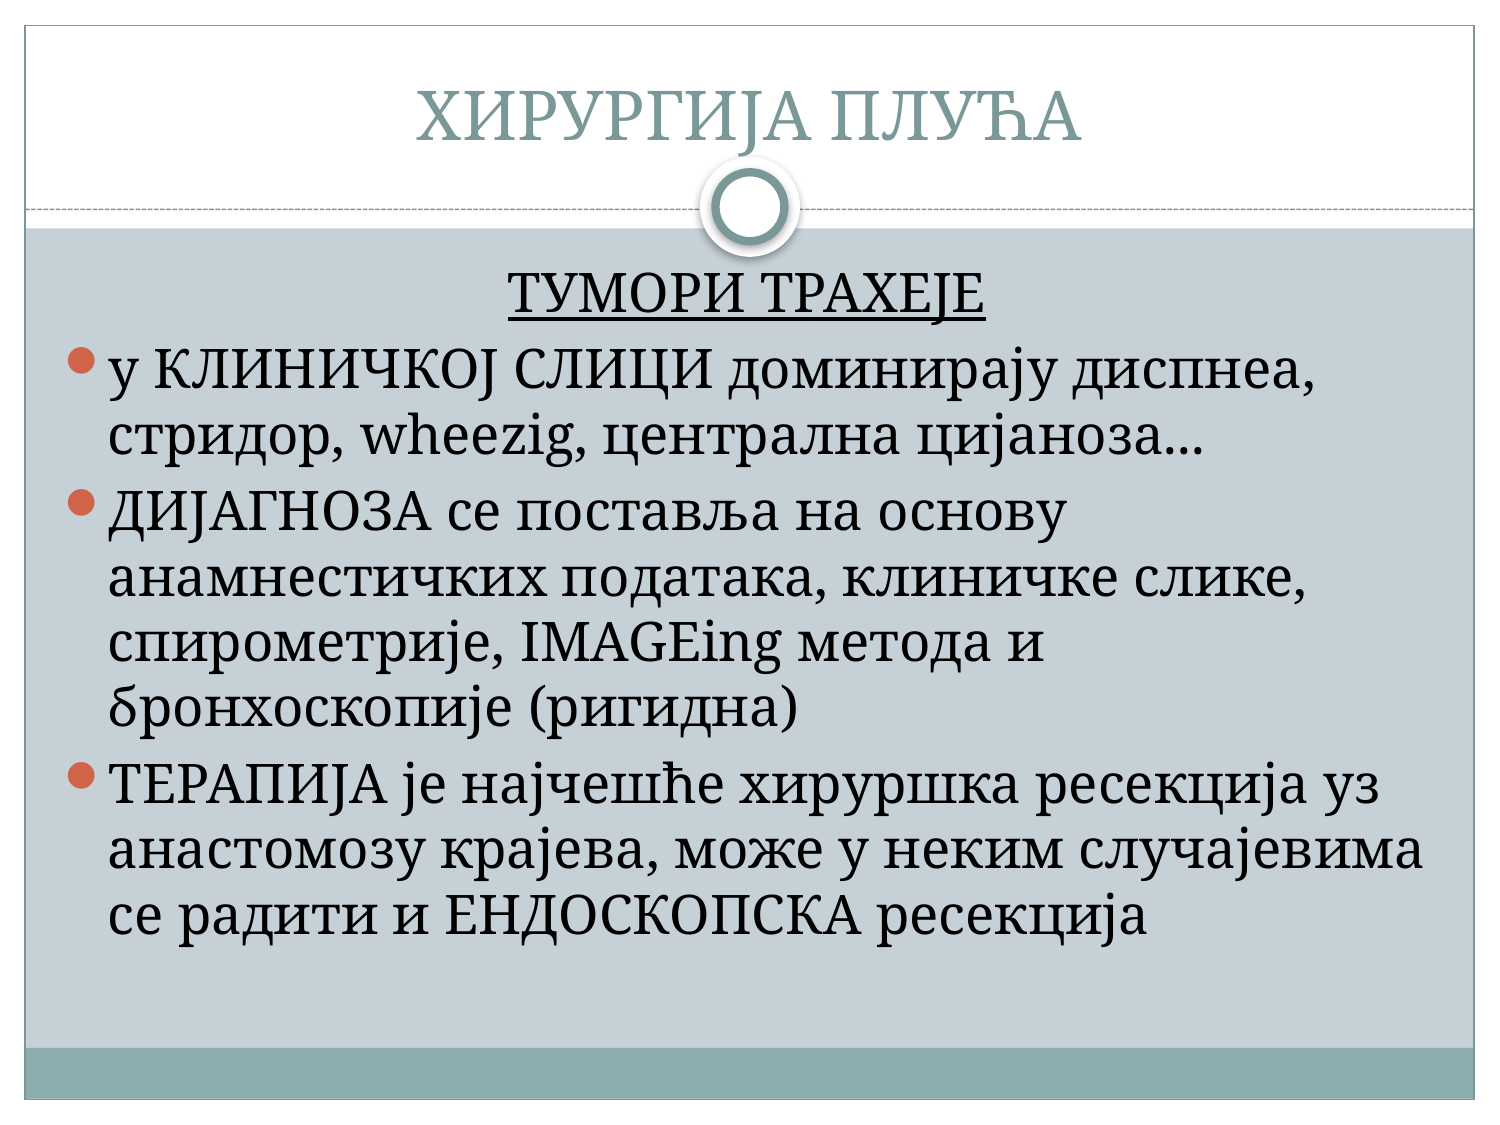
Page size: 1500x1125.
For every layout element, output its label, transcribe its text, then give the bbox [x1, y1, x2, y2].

list ТУМОРИ ТРАХЕЈЕ у КЛИНИЧКОЈ СЛИЦИ доминирају диспнеа, стридор, wheezig, централна цијаноза... ДИЈАГНОЗА се поставља на основу анамнестичких података, клиничке слике, спирометрије, IMAGEing метода и бронхоскопије (ригидна) ТЕРАПИЈА је најчешће хируршка ресекција уз анастомозу крајева, може у неким случајевима се радити и ЕНДОСКОПСКА ресекција [49, 250, 1445, 1001]
title ХИРУРГИЈА ПЛУЋА [49, 37, 1450, 162]
